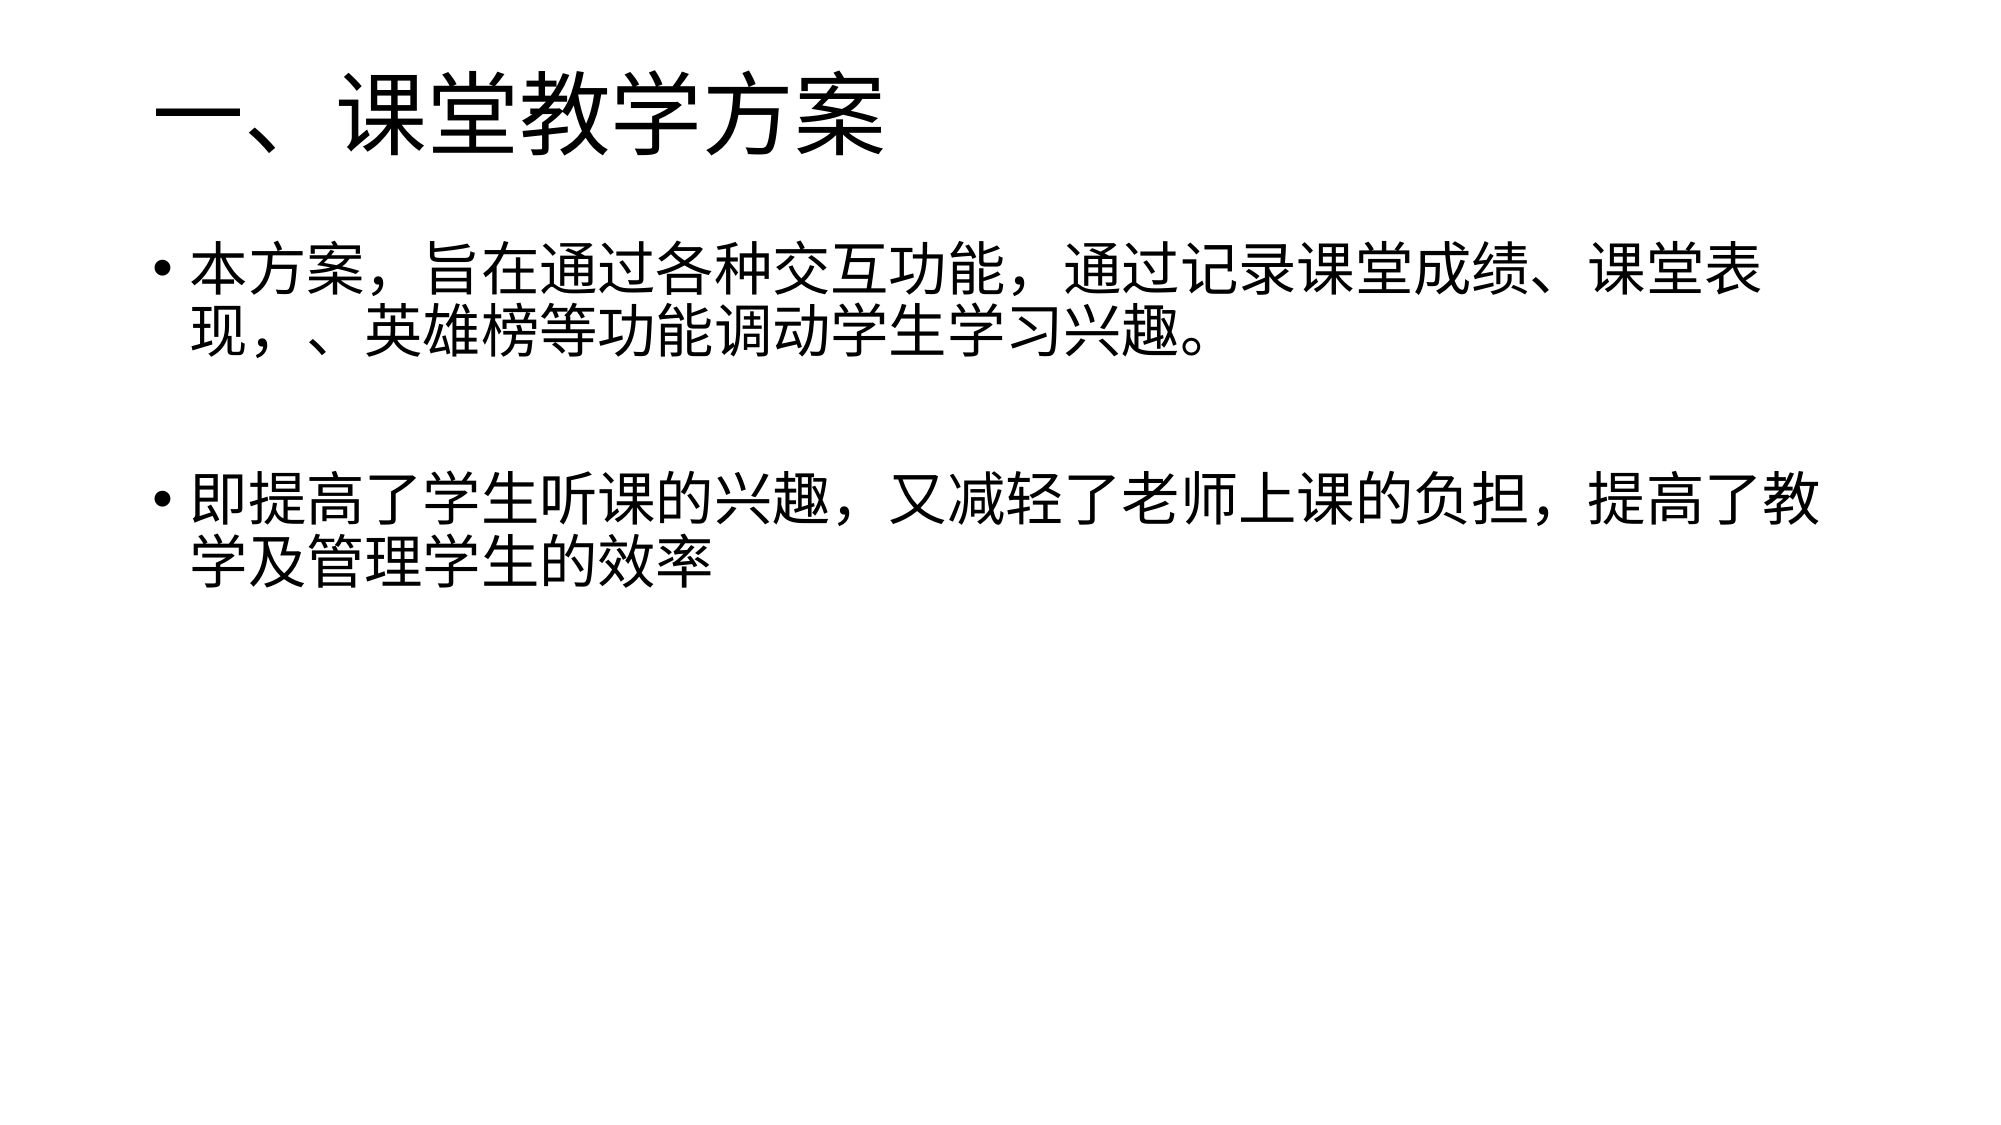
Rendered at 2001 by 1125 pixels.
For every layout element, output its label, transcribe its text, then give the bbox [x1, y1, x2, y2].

title 一、课堂教学方案 [137, 34, 1863, 203]
list 本方案，旨在通过各种交互功能，通过记录课堂成绩、课堂表现，、英雄榜等功能调动学生学习兴趣。 即提高了学生听课的兴趣，又减轻了老师上课的负担，提高了教学及管理学生的效率 [137, 232, 1863, 1085]
